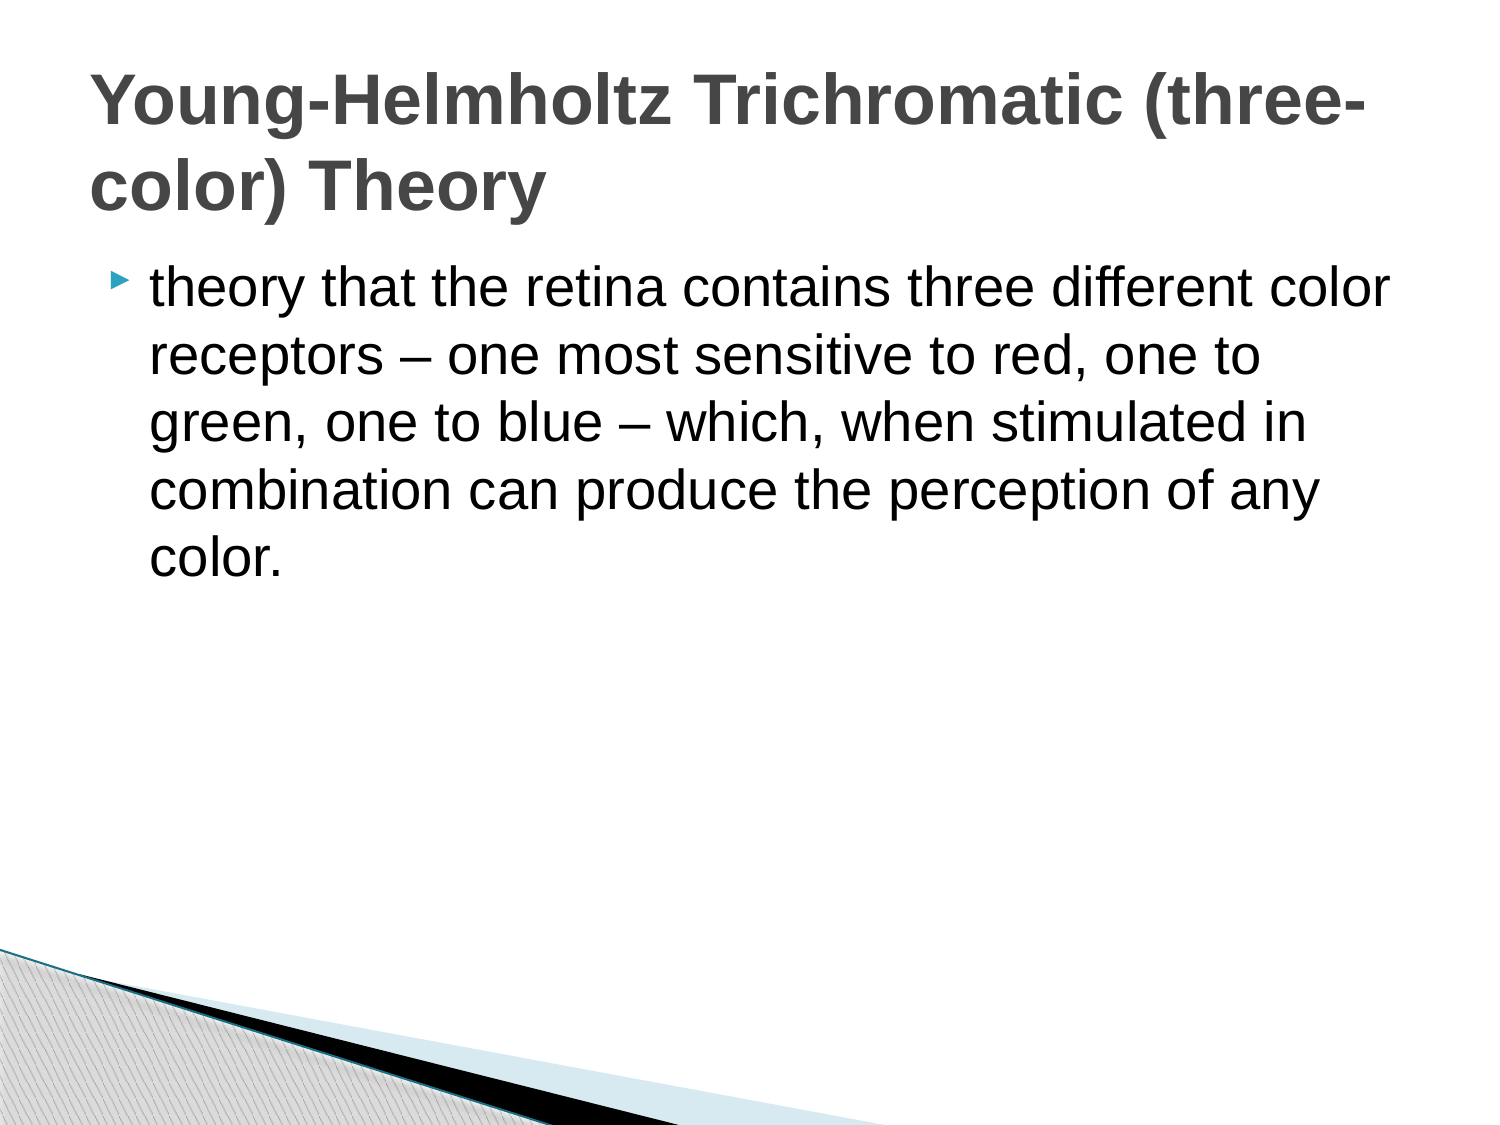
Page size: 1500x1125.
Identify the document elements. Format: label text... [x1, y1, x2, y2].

list theory that the retina contains three different color receptors – one most sensitive to red, one to green, one to blue – which, when stimulated in combination can produce the perception of any color. [75, 243, 1425, 986]
title Young-Helmholtz Trichromatic (three-color) Theory [75, 45, 1425, 233]
